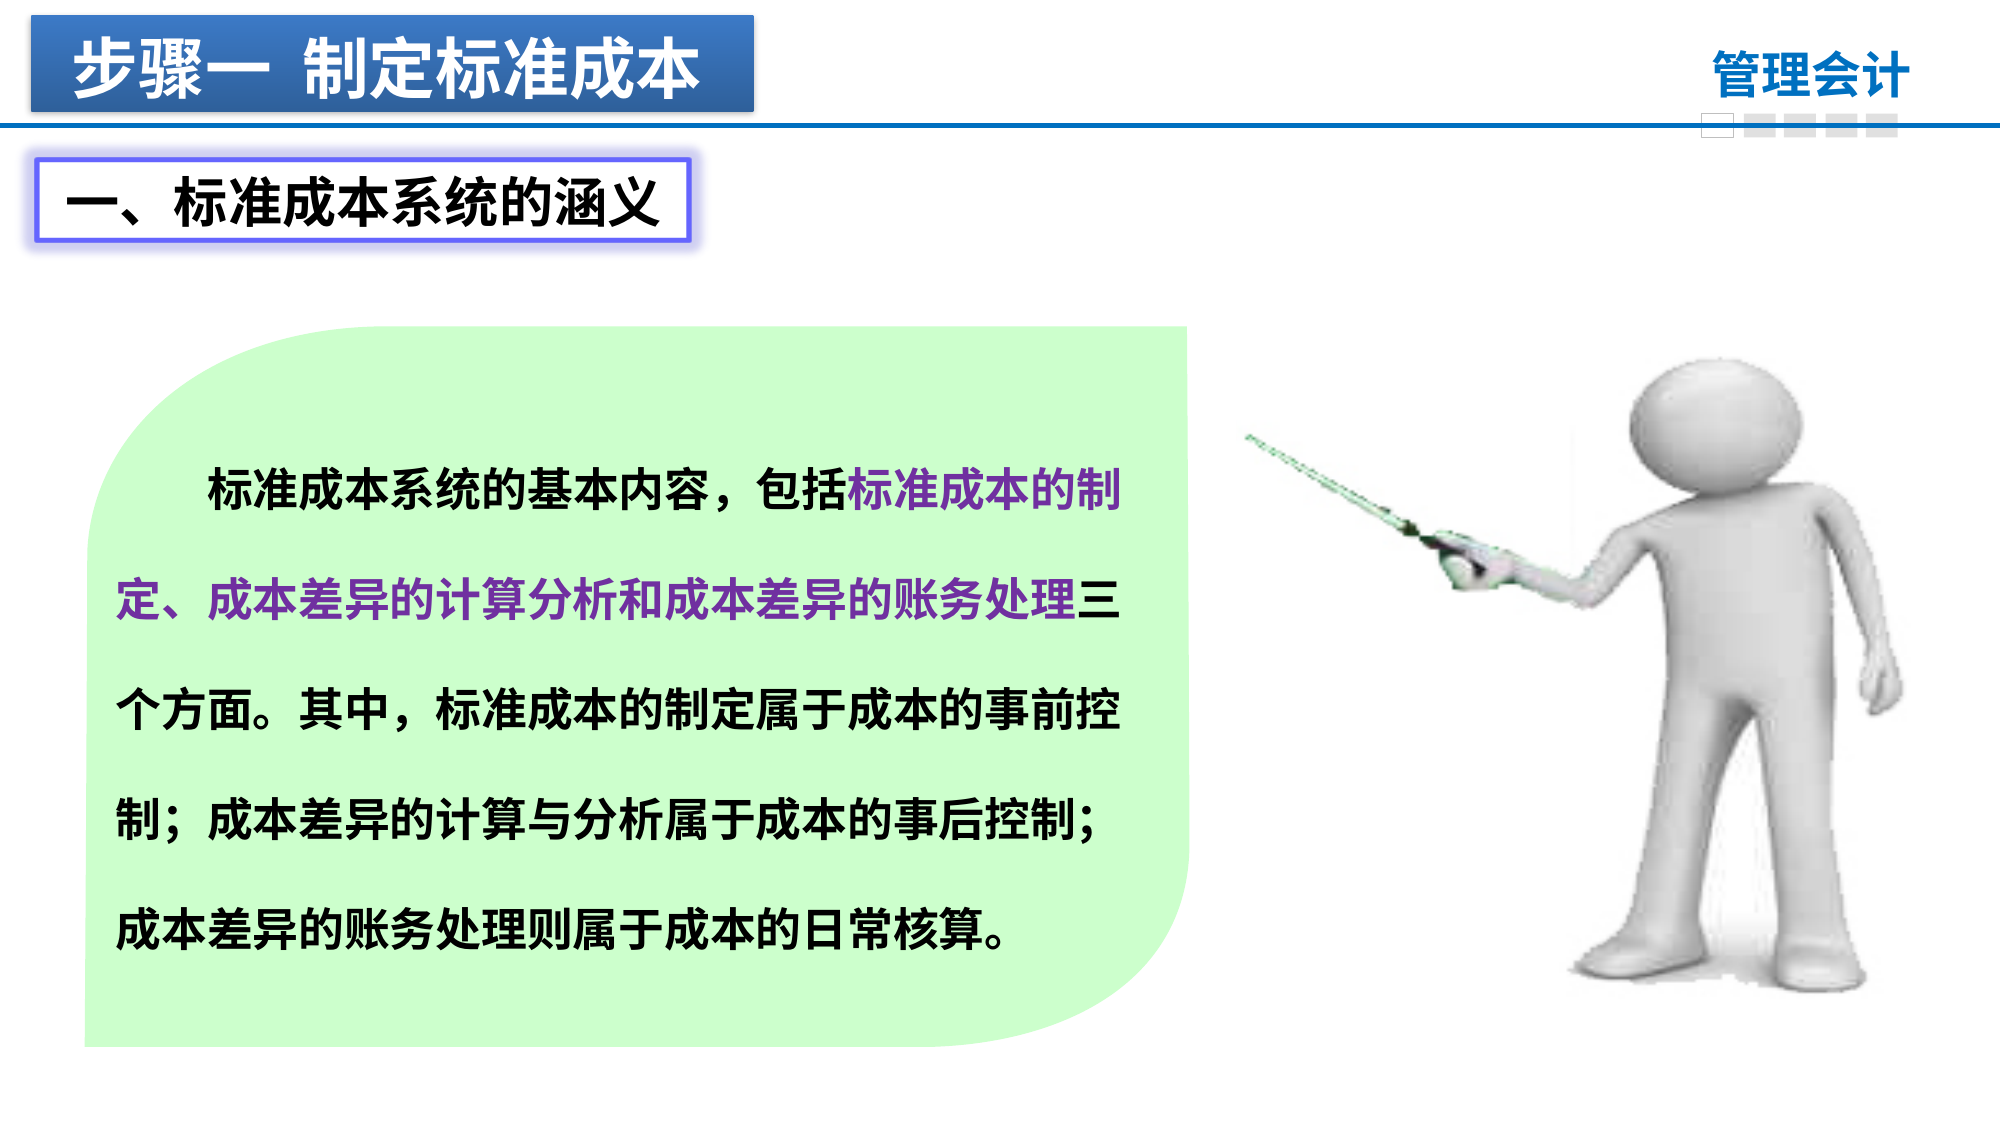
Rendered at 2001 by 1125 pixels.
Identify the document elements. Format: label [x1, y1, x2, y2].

text_box [7, 132, 719, 268]
text_box [31, 14, 754, 117]
picture [1235, 337, 1945, 1048]
text_box [84, 326, 1190, 1048]
